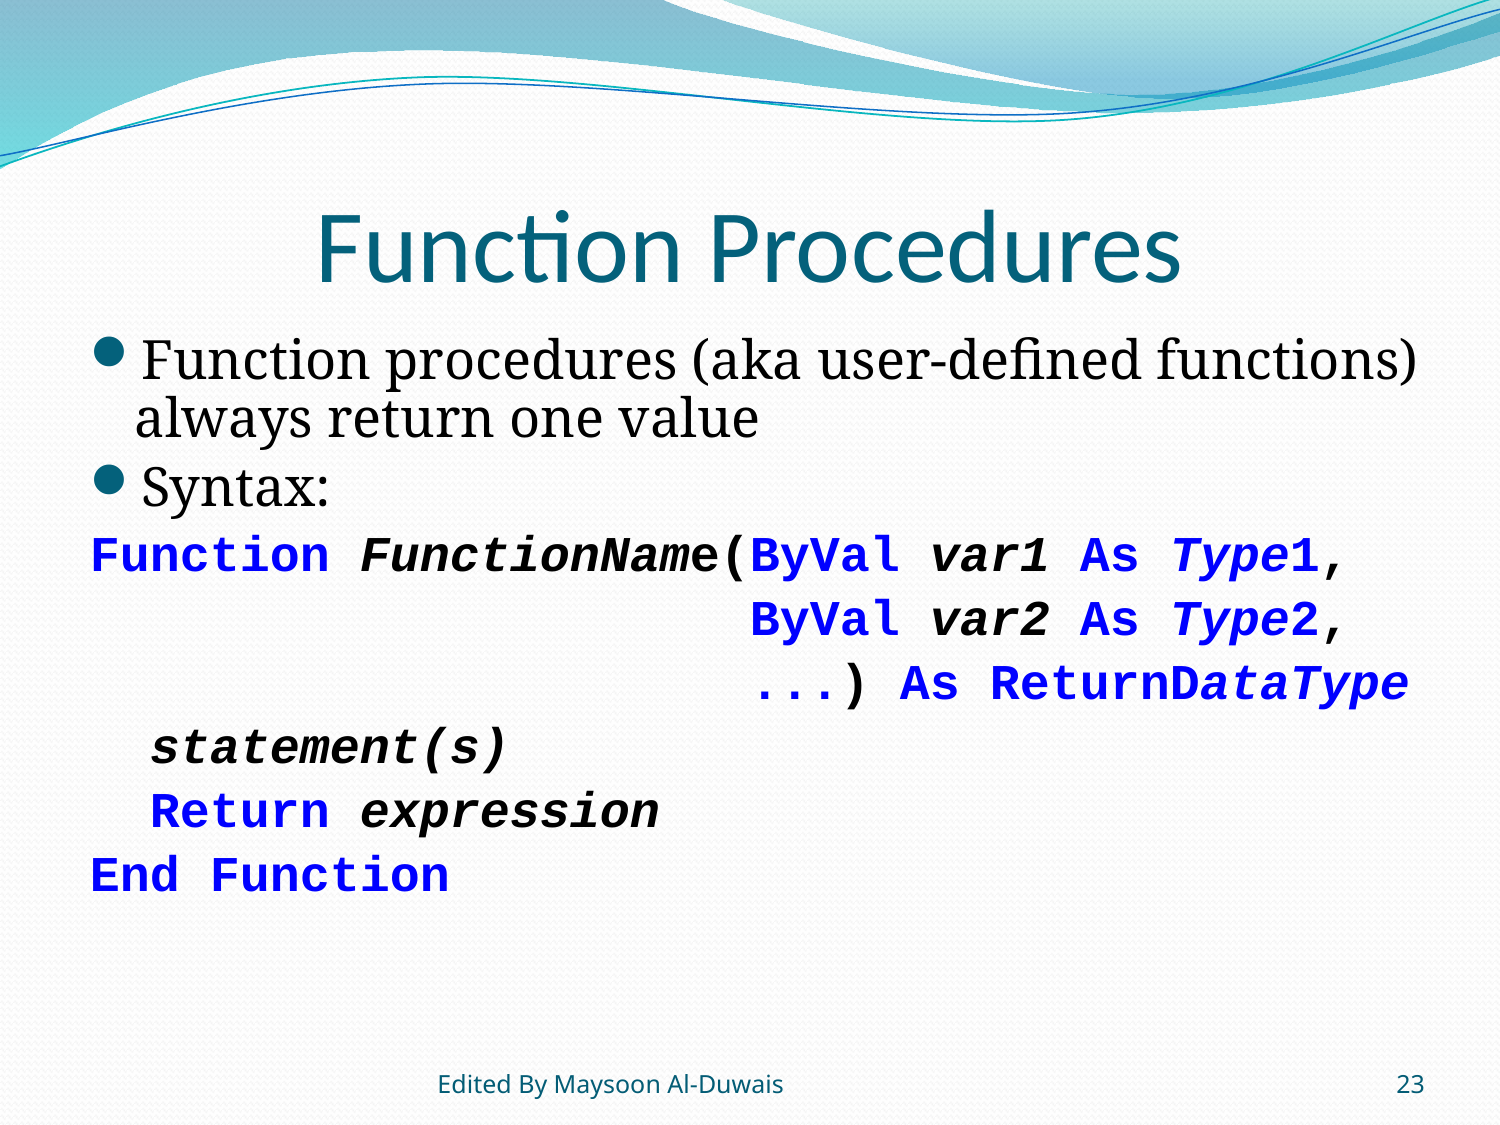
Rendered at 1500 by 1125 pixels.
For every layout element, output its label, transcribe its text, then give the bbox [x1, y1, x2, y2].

slide_number 23 [1299, 1042, 1425, 1103]
footer Edited By Maysoon Al-Duwais [437, 1042, 988, 1103]
title Function Procedures [75, 115, 1425, 303]
list Function procedures (aka user-defined functions) always return one value Syntax: Function FunctionName(ByVal var1 As Type1, ByVal var2 As Type2, ...) As ReturnDataType statement(s) Return expression End Function [75, 324, 1469, 1006]
